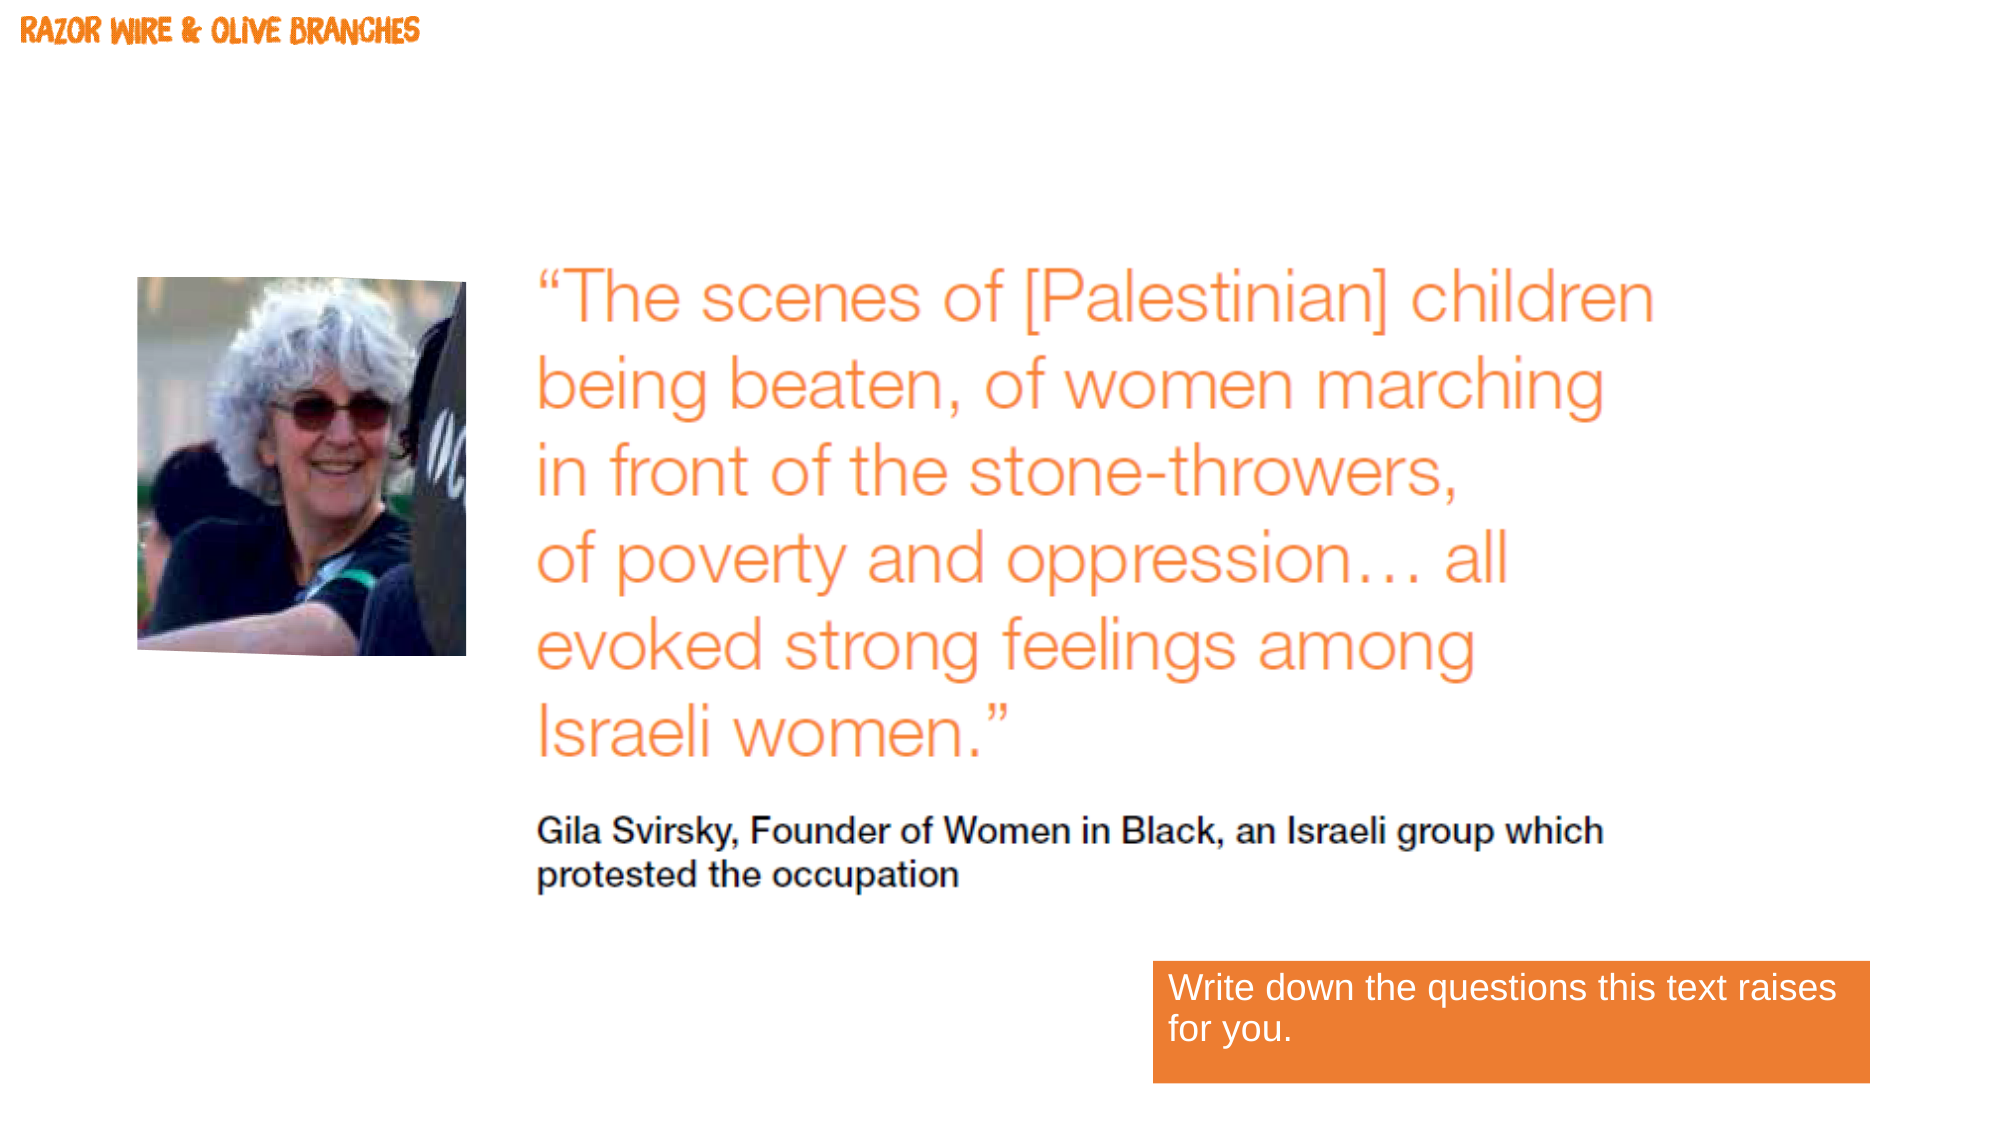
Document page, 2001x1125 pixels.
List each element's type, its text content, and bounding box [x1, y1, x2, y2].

text_box Write down the questions this text raises for you. [1153, 960, 1870, 1084]
picture [501, 241, 1683, 1014]
picture [137, 277, 467, 656]
